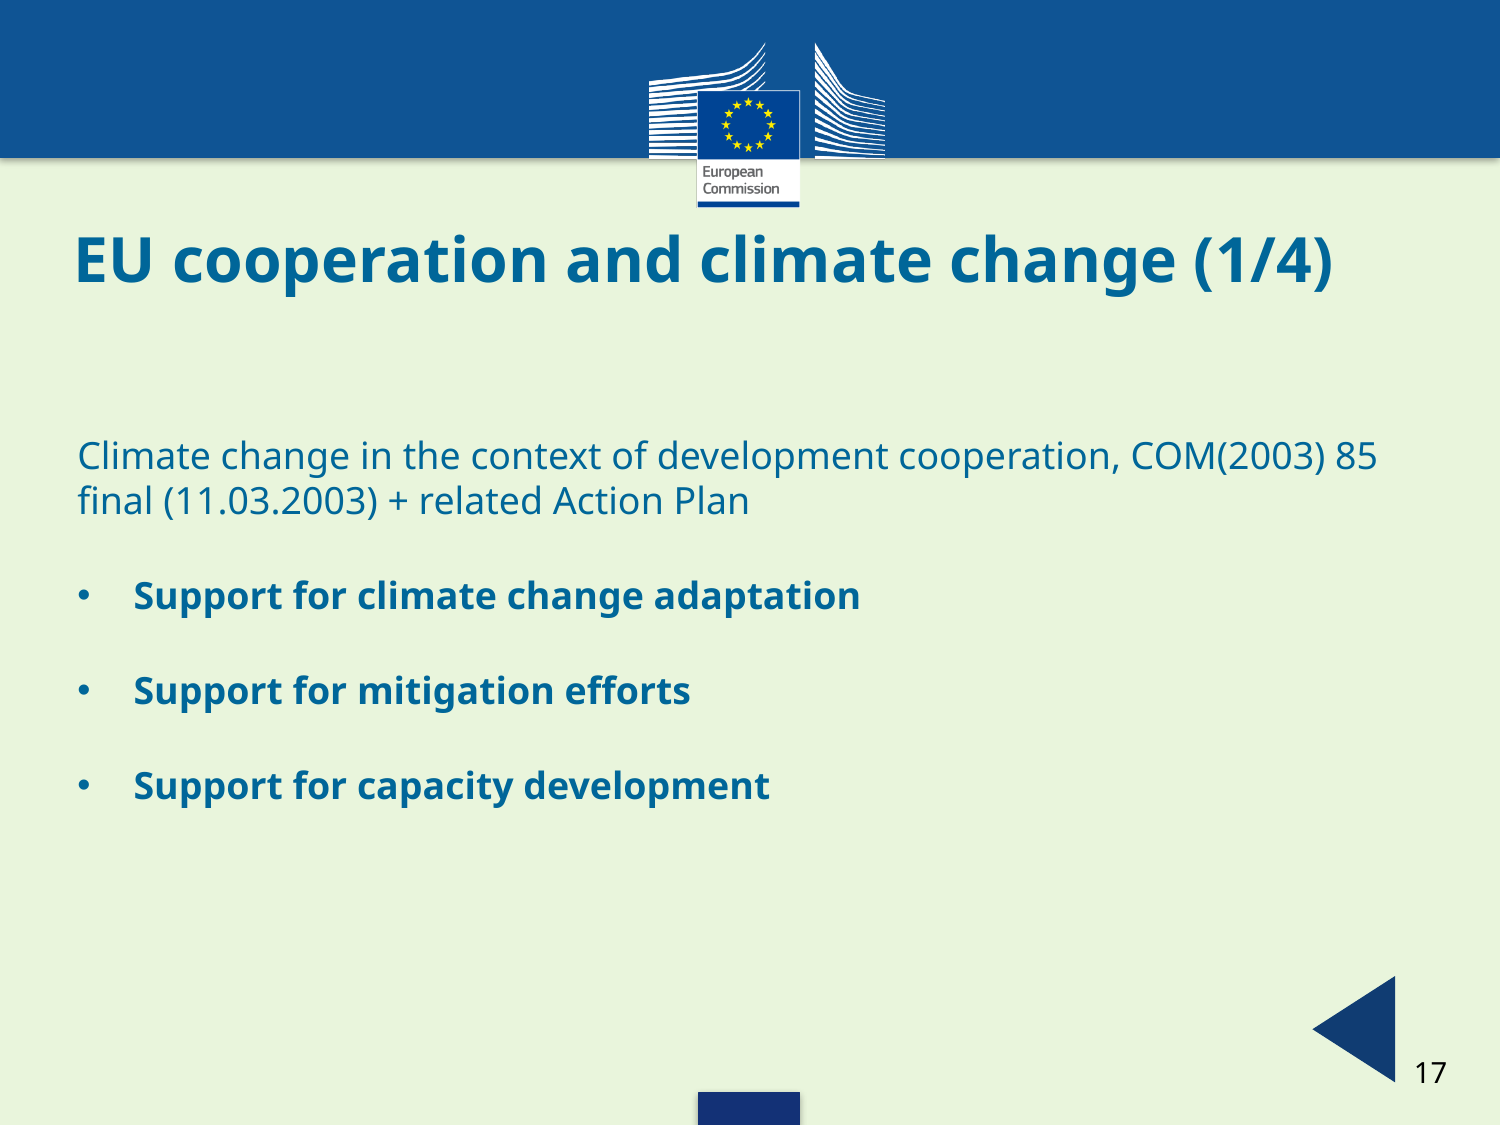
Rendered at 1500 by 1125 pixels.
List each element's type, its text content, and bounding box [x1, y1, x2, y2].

text_box Climate change in the context of development cooperation, COM(2003) 85 final (11.03.2003) + related Action Plan Support for climate change adaptation Support for mitigation efforts Support for capacity development [62, 424, 1463, 815]
picture [649, 42, 885, 155]
slide_number 17 [1374, 1046, 1463, 1125]
text_box [1312, 976, 1396, 1083]
title EU cooperation and climate change (1/4) [0, 155, 1500, 359]
